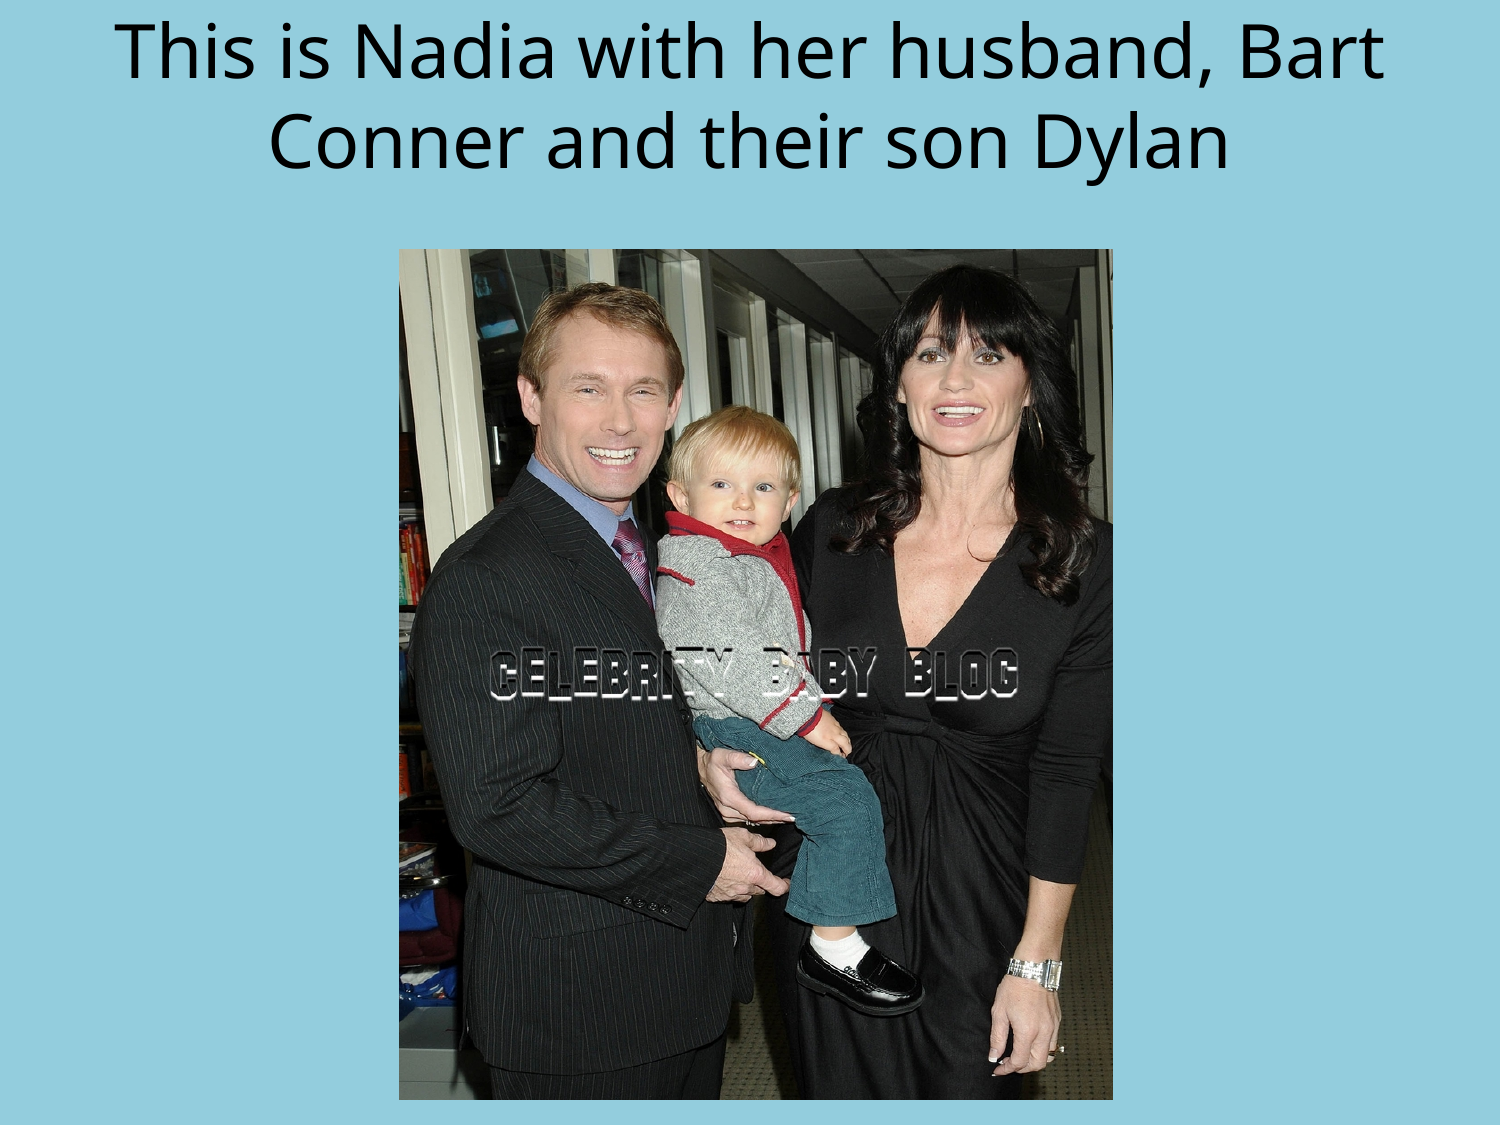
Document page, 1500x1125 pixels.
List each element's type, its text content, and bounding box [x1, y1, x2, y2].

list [399, 249, 1113, 1101]
title This is Nadia with her husband, Bart Conner and their son Dylan [75, 45, 1425, 233]
